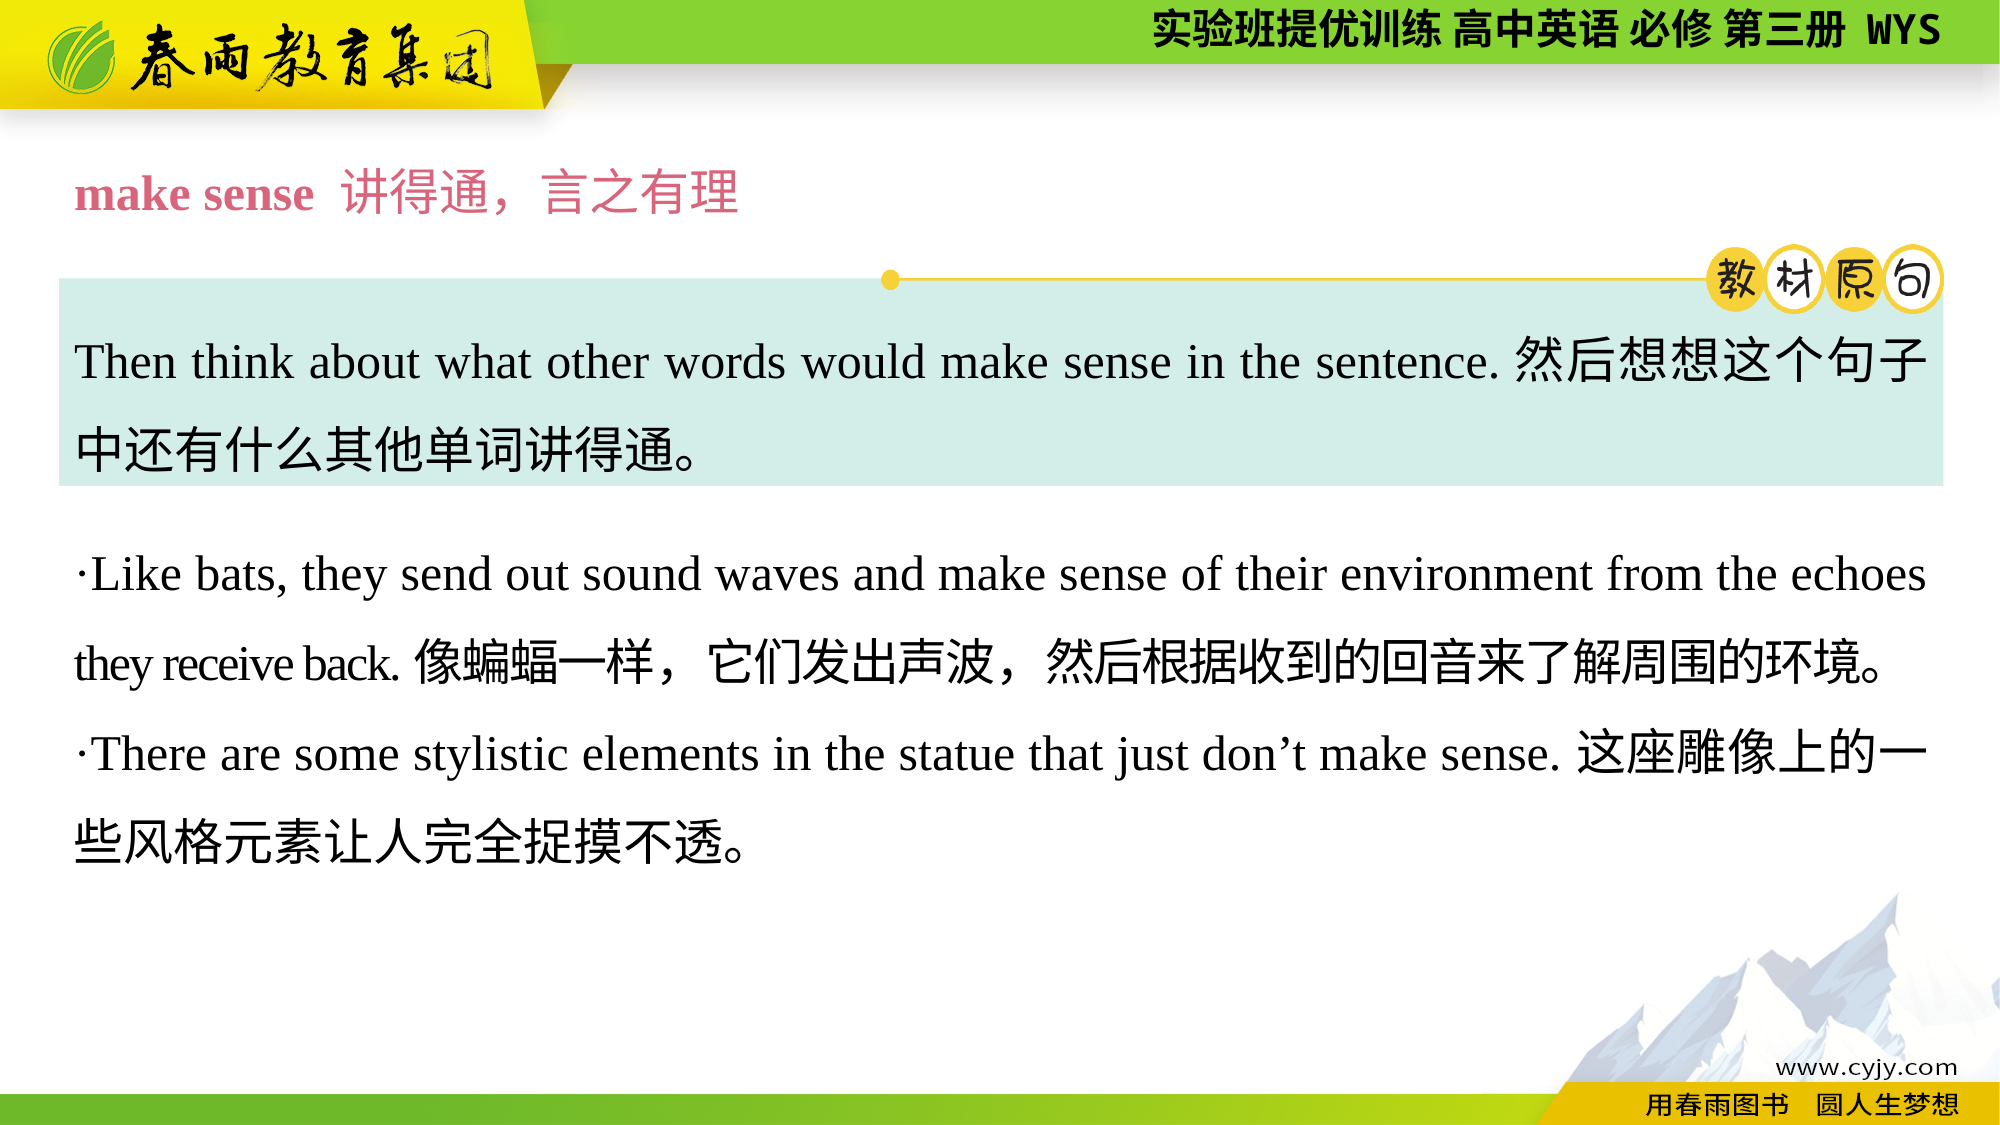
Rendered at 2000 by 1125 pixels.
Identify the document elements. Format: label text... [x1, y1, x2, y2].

text_box Then think about what other words would make sense in the sentence.然后想想这个句子中还有什么其他单词讲得通。 [59, 278, 1944, 486]
picture [0, 0, 2000, 1125]
text_box ·Like bats, they send out sound waves and make sense of their environment from the echoes they receive back.像蝙蝠一样，它们发出声波，然后根据收到的回音来了解周围的环境。 ·There are some stylistic elements in the statue that just don’t make sense.这座雕像上的一些风格元素让人完全捉摸不透。 [59, 503, 1944, 879]
list make sense 讲得通，言之有理 [59, 122, 1944, 217]
